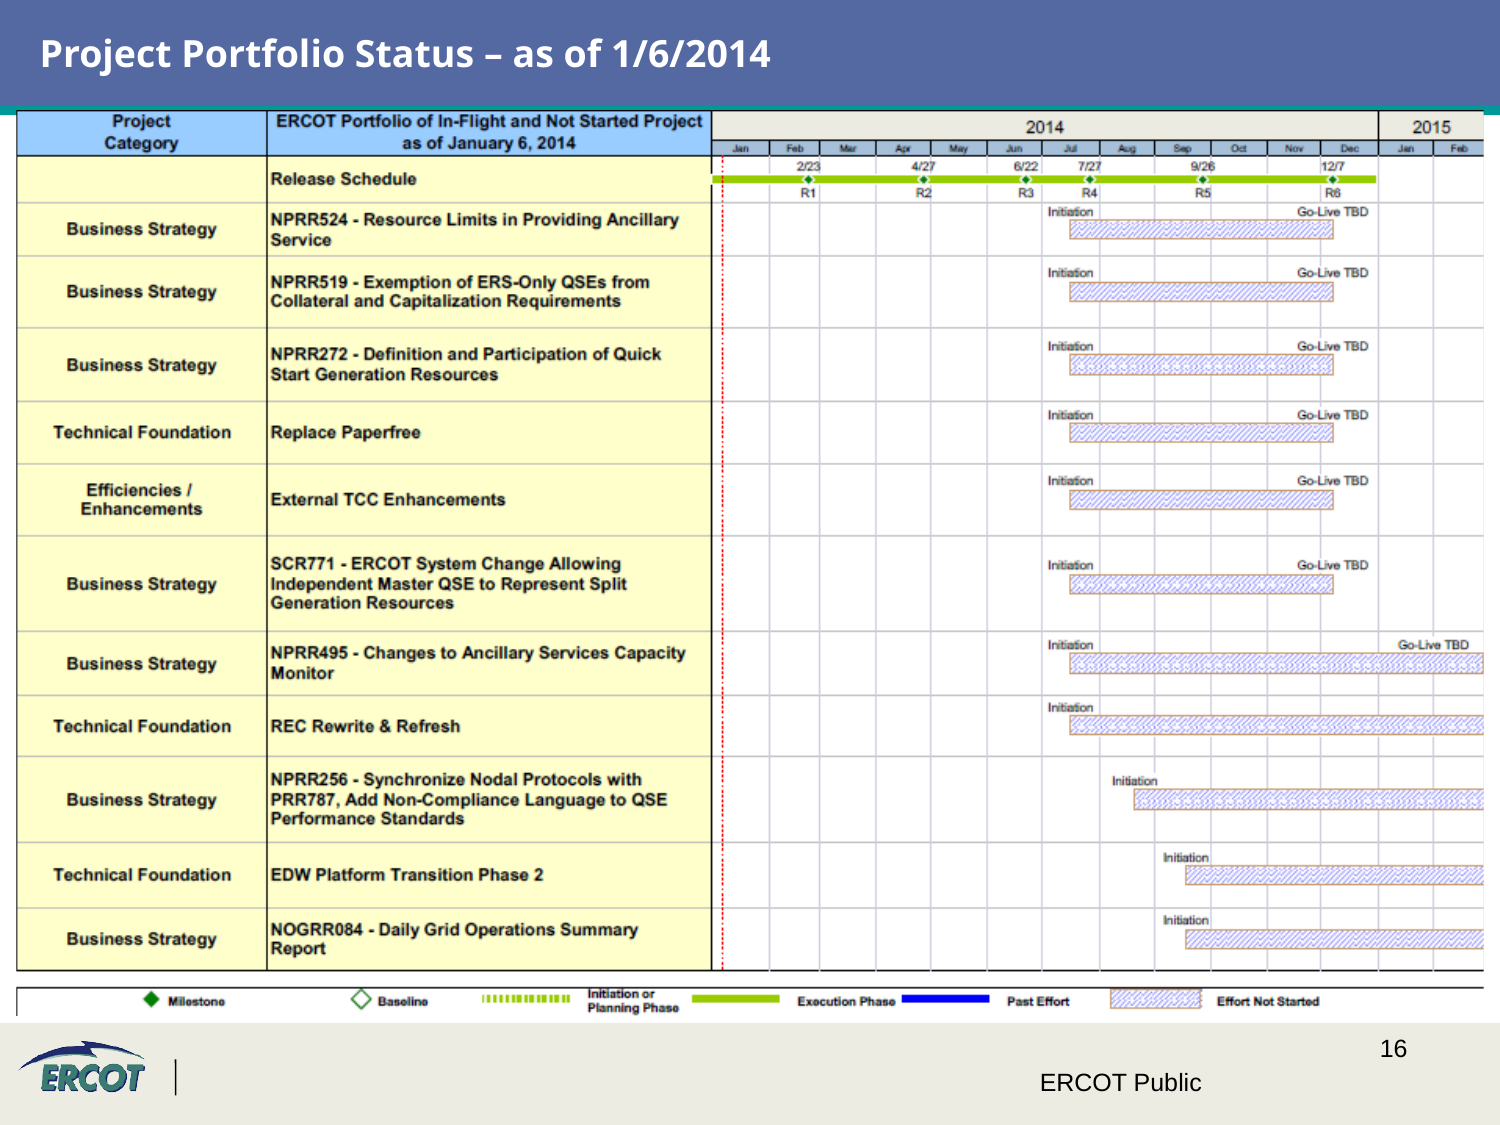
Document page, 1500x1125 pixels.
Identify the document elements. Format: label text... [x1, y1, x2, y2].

picture [16, 110, 1484, 1016]
footer ERCOT Public [1025, 1059, 1438, 1125]
text_box Project Portfolio Status – as of 1/6/2014 [24, 30, 1163, 106]
picture [10, 1031, 151, 1111]
